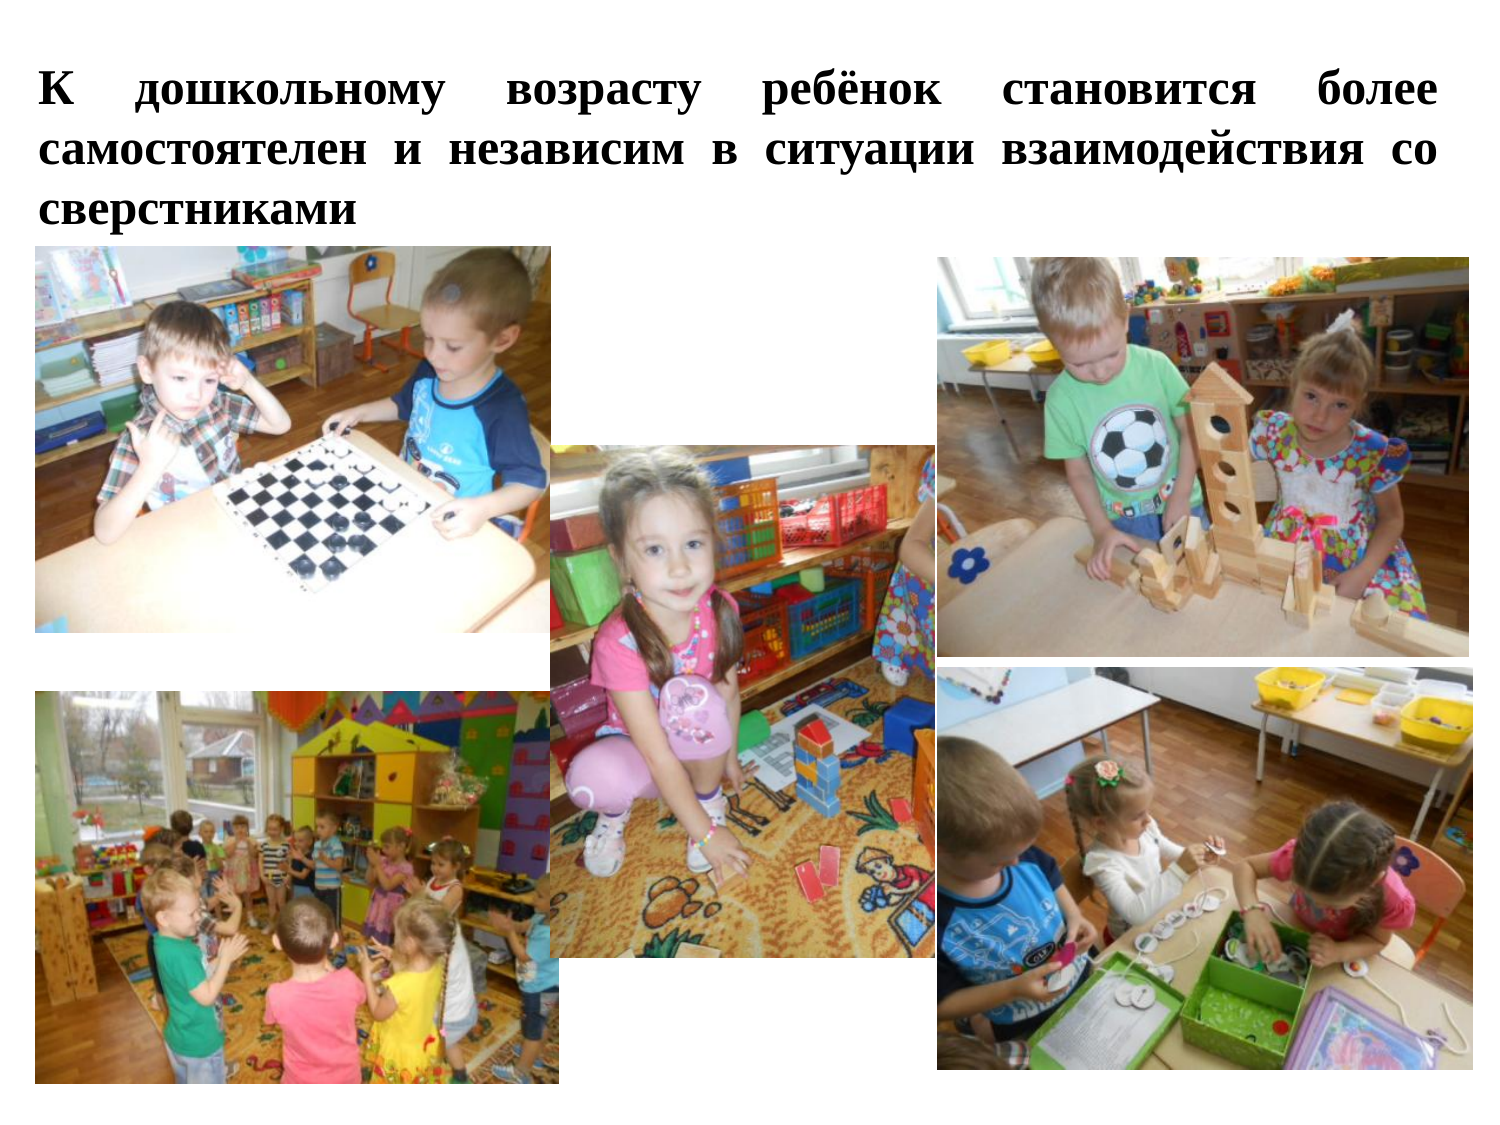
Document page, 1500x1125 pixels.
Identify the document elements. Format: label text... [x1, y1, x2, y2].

picture [937, 667, 1473, 1070]
text_box К дошкольному возрасту ребёнок становится более самостоятелен и независим в ситуации взаимодействия со сверстниками [23, 46, 1454, 242]
picture [34, 245, 935, 1085]
picture [937, 257, 1469, 657]
